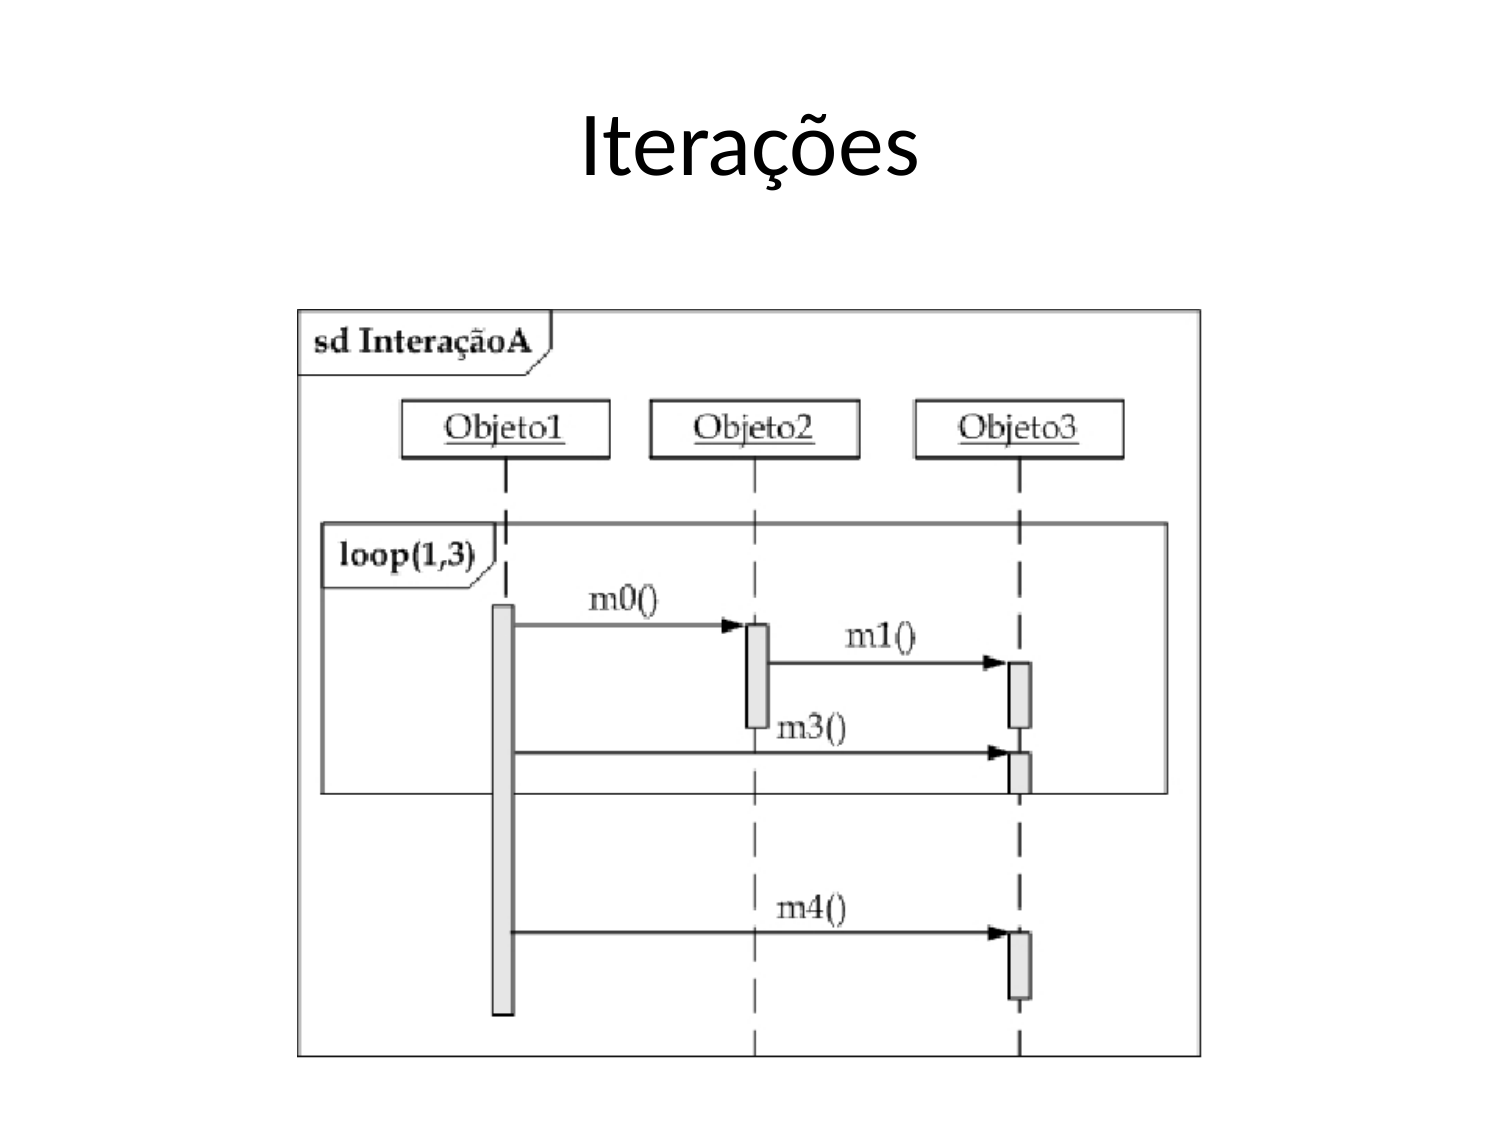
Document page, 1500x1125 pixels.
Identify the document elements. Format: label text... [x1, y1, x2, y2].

title Iterações [75, 45, 1425, 233]
picture [297, 309, 1203, 1059]
